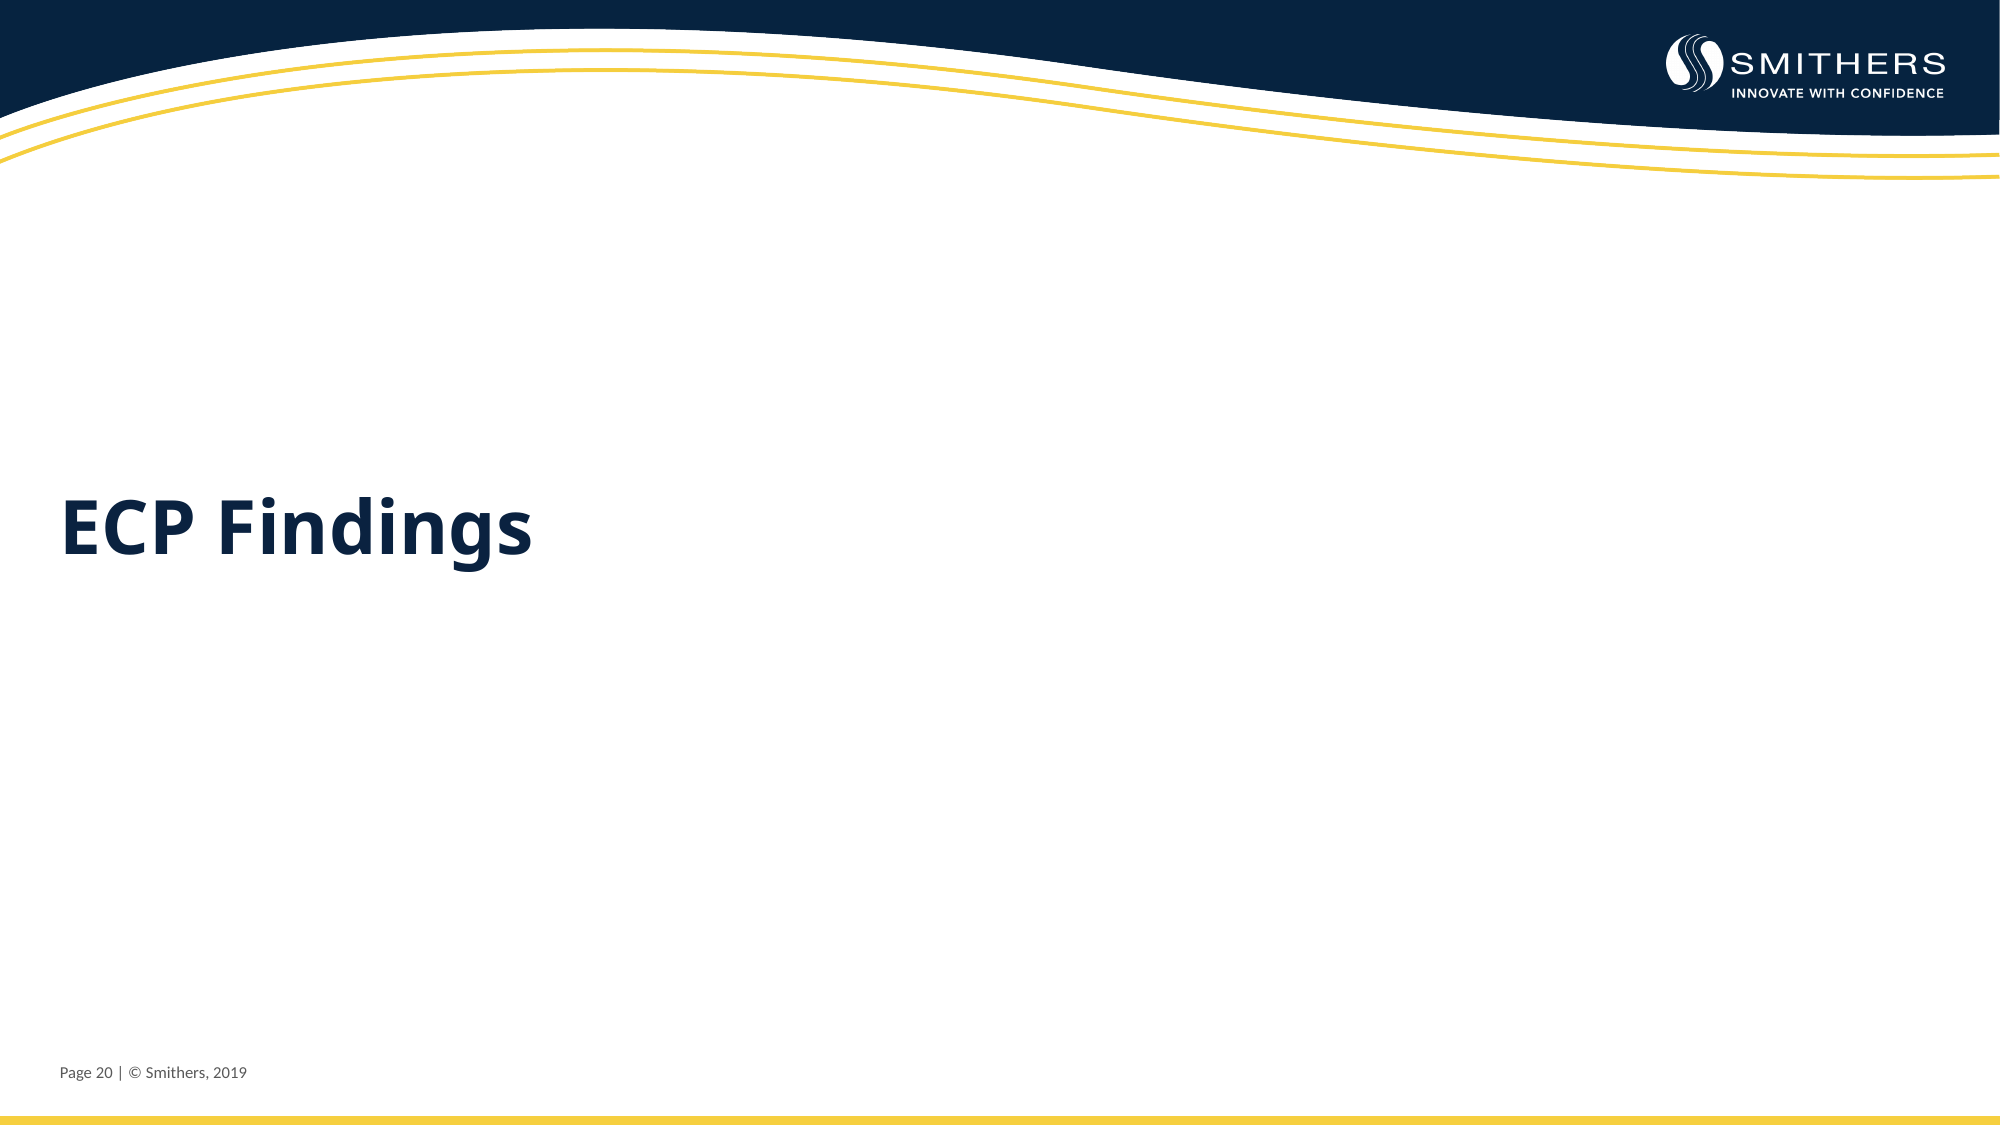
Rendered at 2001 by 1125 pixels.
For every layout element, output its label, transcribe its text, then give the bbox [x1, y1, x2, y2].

slide_number Page 20 | © Smithers, 2019 [59, 1029, 371, 1083]
text_box ECP Findings [59, 108, 1884, 953]
picture [0, 0, 2000, 194]
